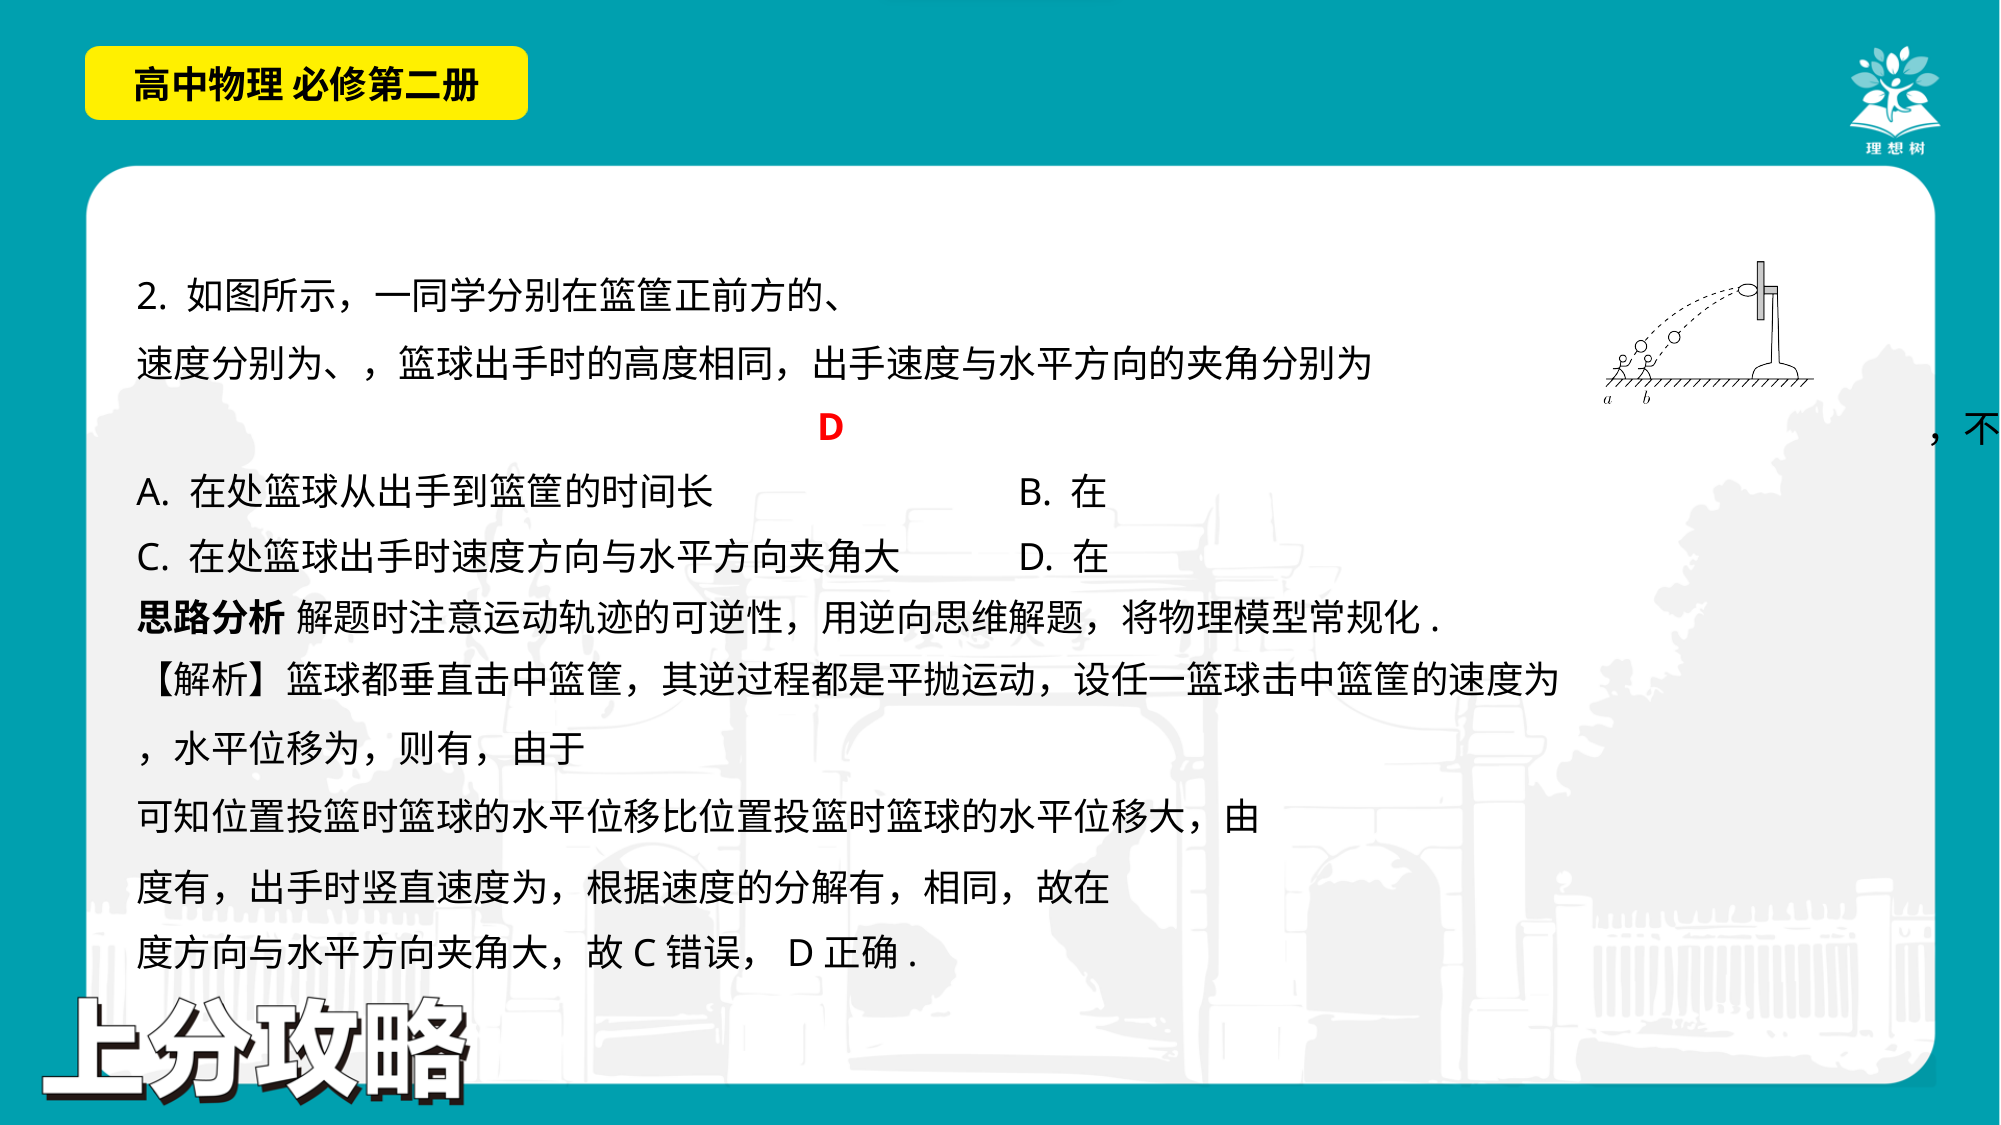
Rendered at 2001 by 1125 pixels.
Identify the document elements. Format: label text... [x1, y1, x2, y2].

text_box D [803, 383, 859, 442]
text_box 思路分析 解题时注意运动轨迹的可逆性，用逆向思维解题，将物理模型常规化. [136, 572, 1865, 632]
picture [0, 0, 2000, 1125]
